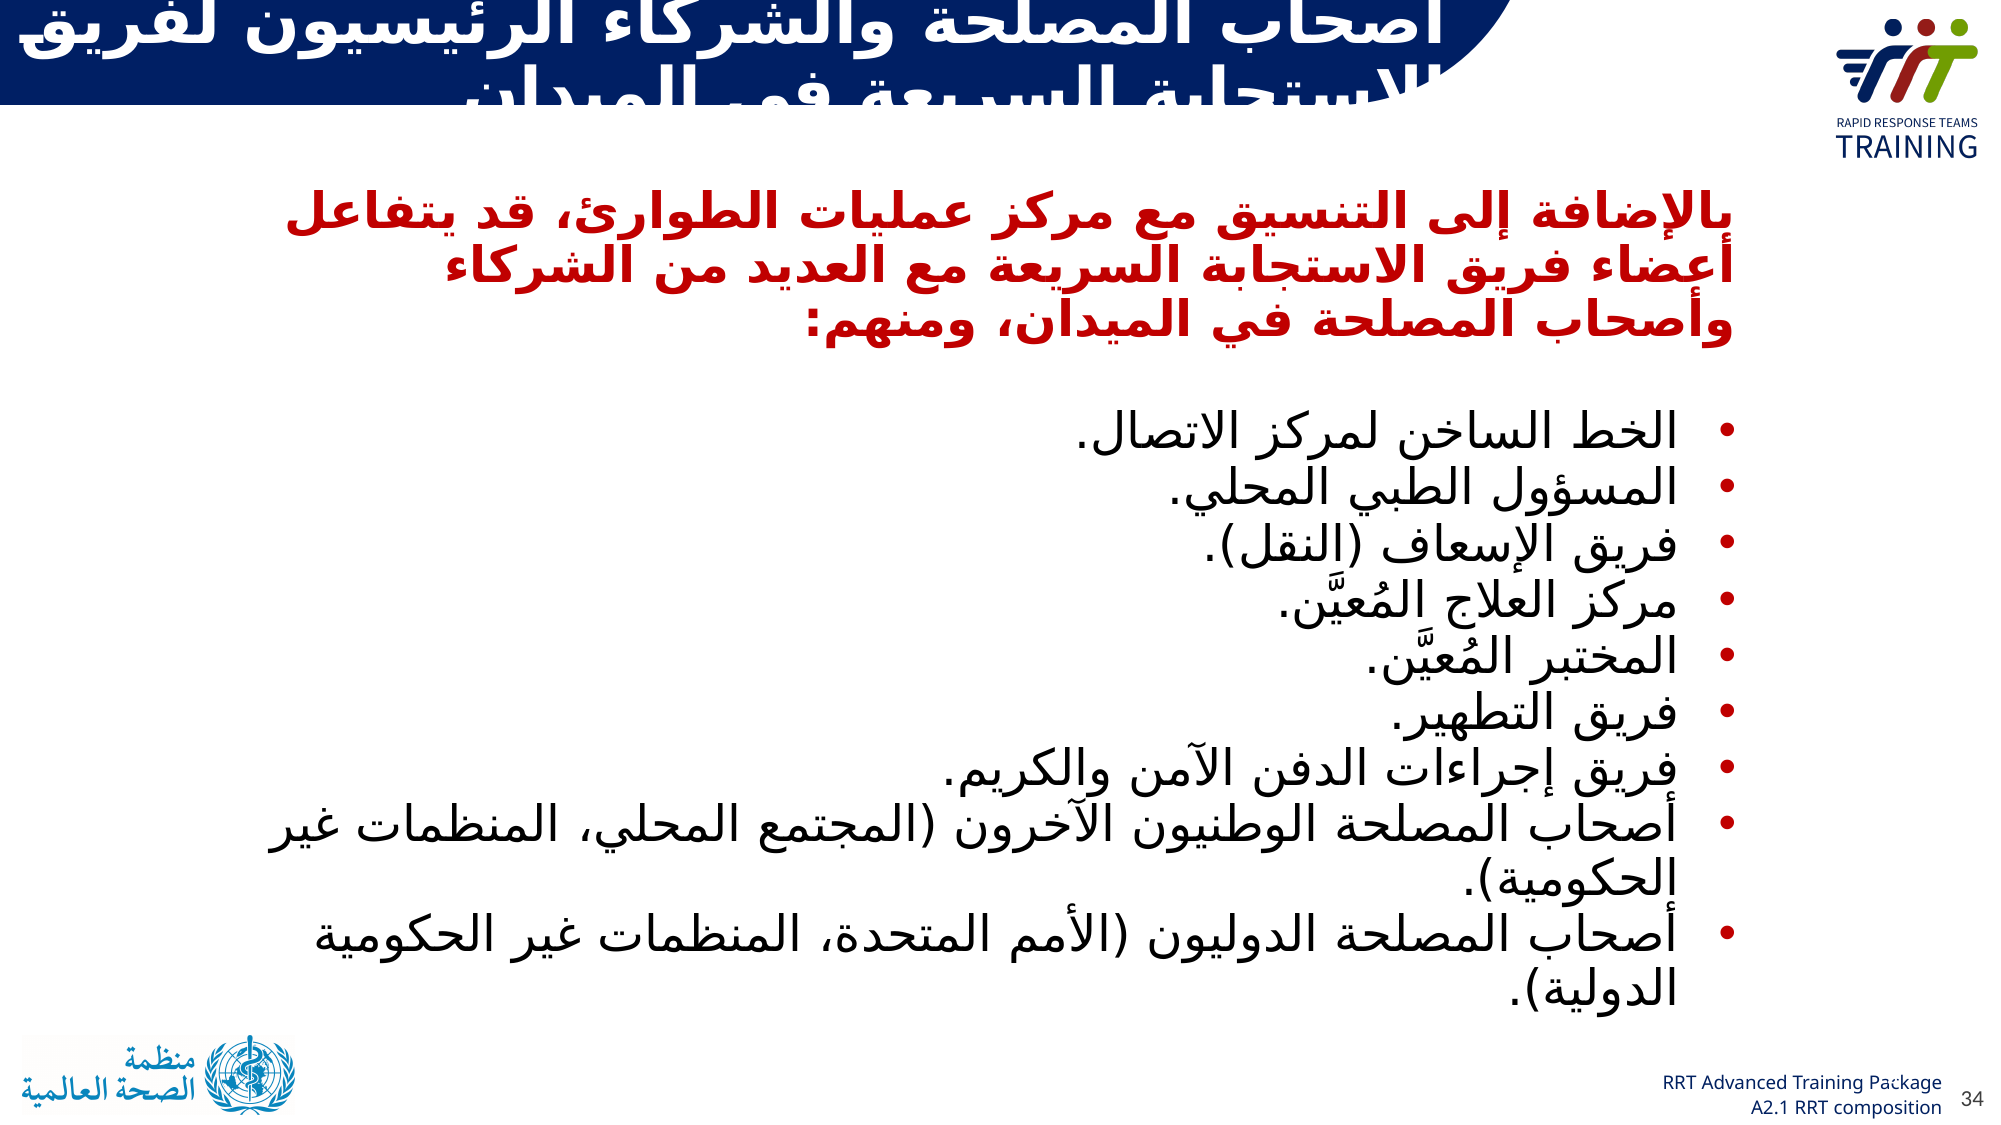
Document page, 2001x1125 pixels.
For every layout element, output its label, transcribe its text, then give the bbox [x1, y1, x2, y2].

picture [22, 1035, 295, 1115]
title أصحاب المصلحة والشركاء الرئيسيون لفريق الاستجابة السريعة في الميدان [0, 2, 1456, 113]
picture [1835, 19, 1978, 167]
text_box بالإضافة إلى التنسيق مع مركز عمليات الطوارئ، قد يتفاعل أعضاء فريق الاستجابة السريعة مع العديد من الشركاء وأصحاب المصلحة في الميدان، ومنهم: الخط الساخن لمركز الاتصال. المسؤول الطبي المحلي. فريق الإسعاف (النقل). مركز العلاج المُعيَّن. المختبر المُعيَّن. فريق التطهير. فريق إجراءات الدفن الآمن والكريم. أصحاب المصلحة الوطنيون الآخرون (المجتمع المحلي، المنظمات غير الحكومية). أصحاب المصلحة الدوليون (الأمم المتحدة، المنظمات غير الحكومية الدولية). [245, 178, 1744, 1084]
slide_number 34 [1882, 1037, 1922, 1082]
picture [0, 0, 1533, 105]
